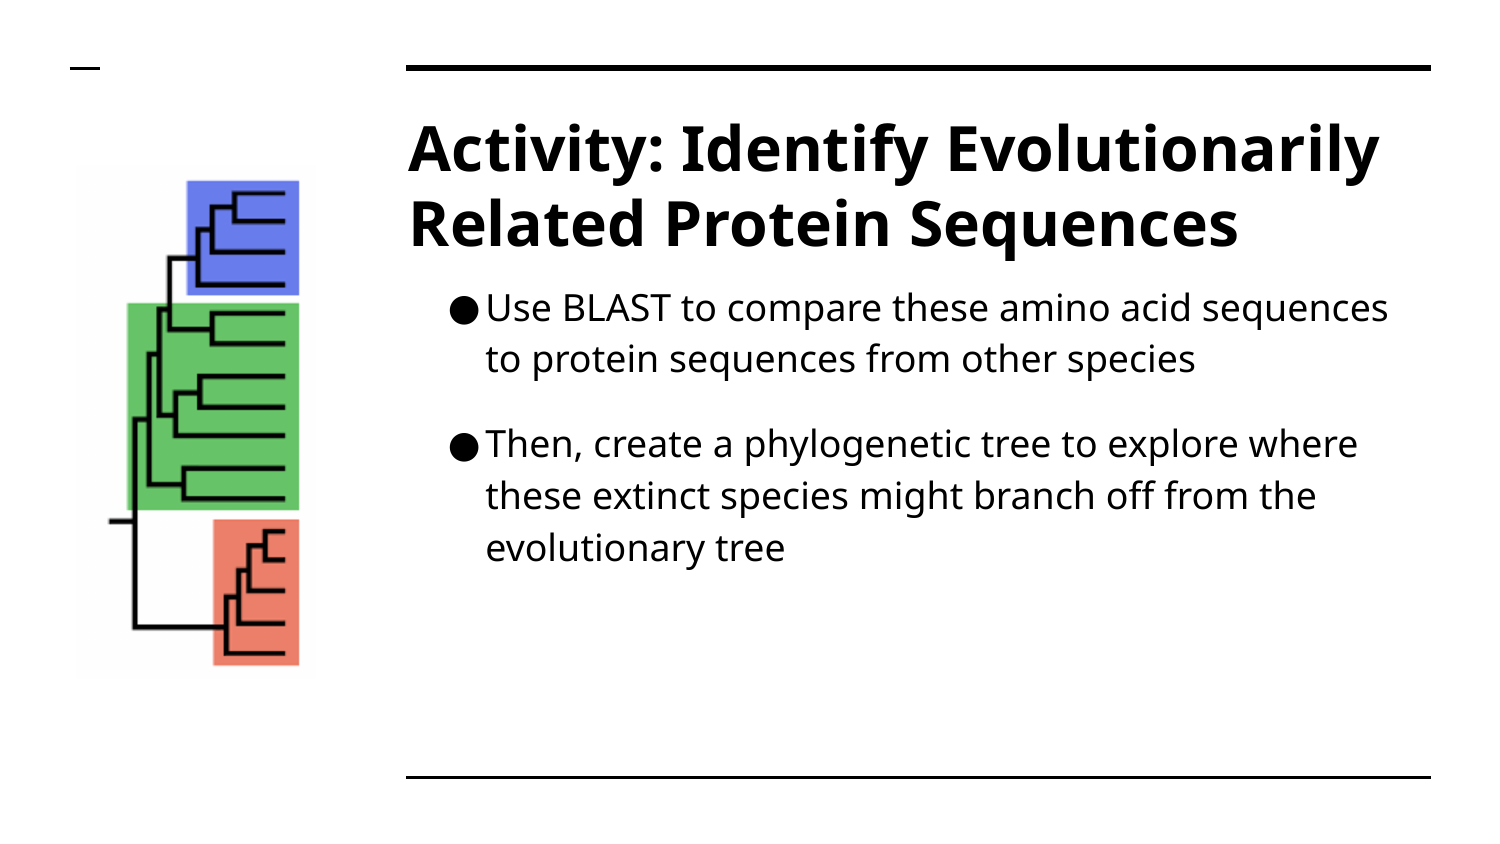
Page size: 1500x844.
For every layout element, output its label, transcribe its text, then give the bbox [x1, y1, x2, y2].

picture [0, 166, 452, 678]
list Use BLAST to compare these amino acid sequences to protein sequences from other species Then, create a phylogenetic tree to explore where these extinct species might branch off from the evolutionary tree [395, 261, 1433, 755]
title Activity: Identify Evolutionarily Related Protein Sequences [393, 94, 1431, 199]
